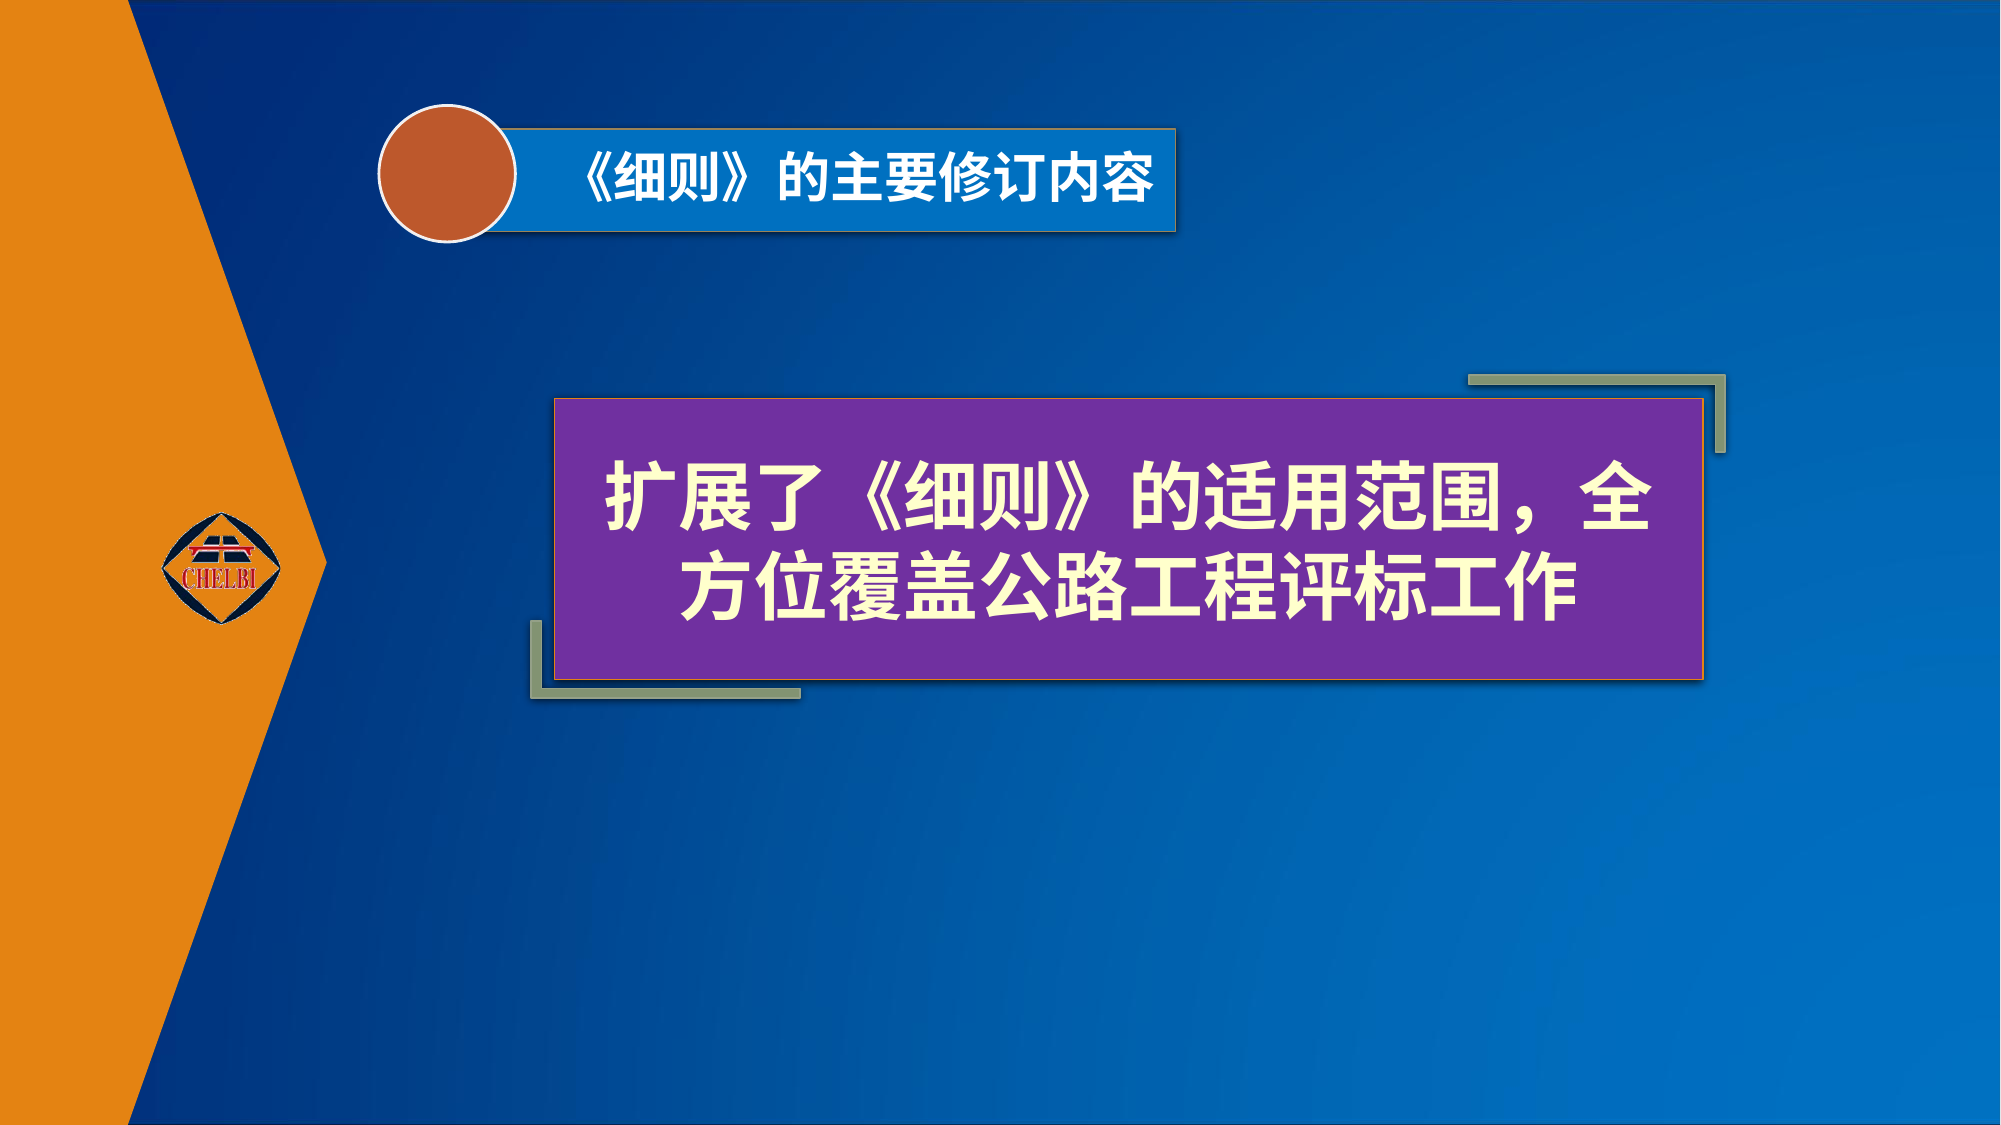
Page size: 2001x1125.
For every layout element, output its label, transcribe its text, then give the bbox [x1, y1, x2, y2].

text_box 《细则》的主要修订内容 [487, 128, 1176, 232]
picture [161, 509, 281, 628]
picture [129, 0, 2001, 1125]
text_box [377, 103, 517, 244]
text_box [1468, 374, 1726, 453]
text_box [530, 620, 801, 699]
text_box 扩展了《细则》的适用范围，全方位覆盖公路工程评标工作 [554, 398, 1704, 680]
